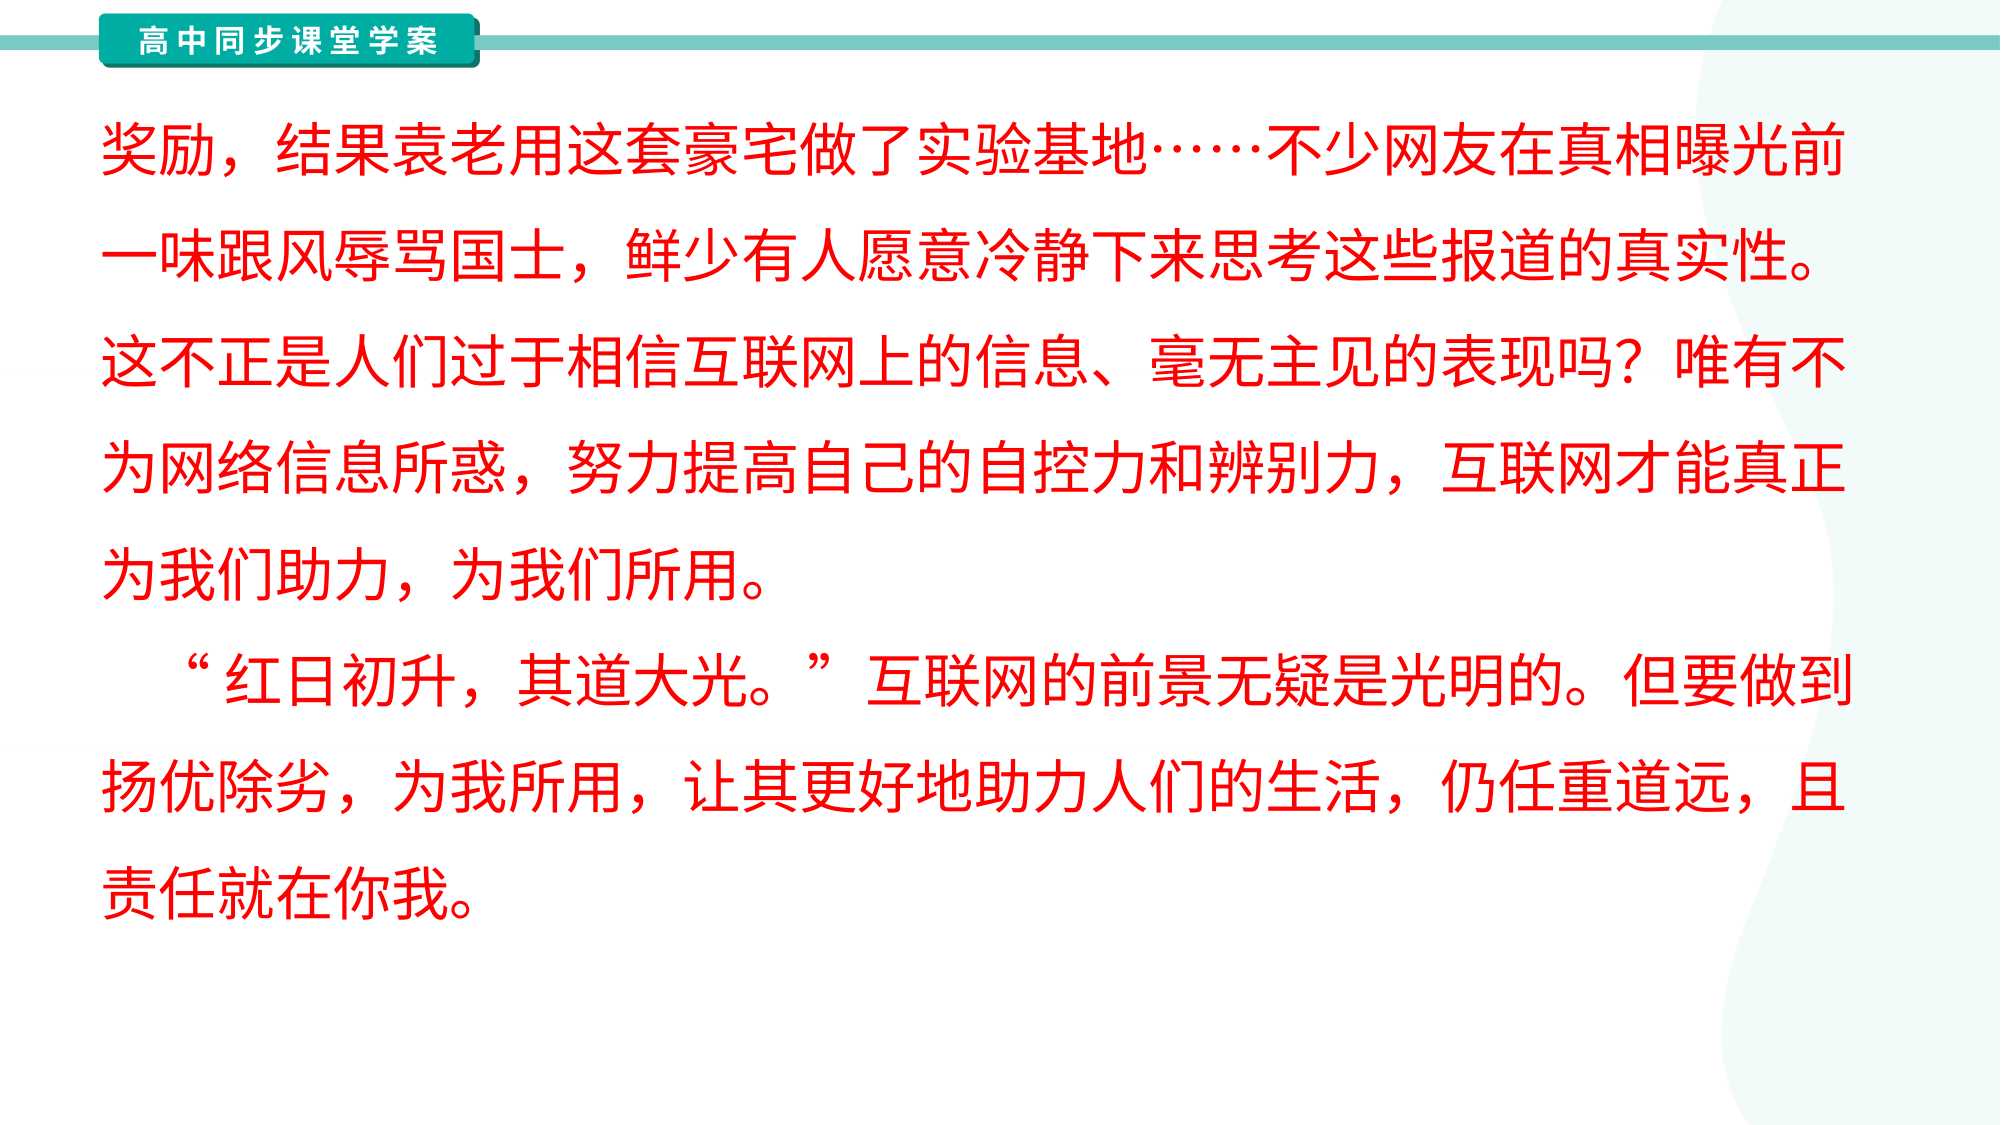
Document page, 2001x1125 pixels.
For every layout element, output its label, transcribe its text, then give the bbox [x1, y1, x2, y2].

text_box 奖励，结果袁老用这套豪宅做了实验基地……不少网友在真相曝光前 一味跟风辱骂国士，鲜少有人愿意冷静下来思考这些报道的真实性。 这不正是人们过于相信互联网上的信息、毫无主见的表现吗？唯有不 为网络信息所惑，努力提高自己的自控力和辨别力，互联网才能真正 为我们助力，为我们所用。 “红日初升，其道大光。”互联网的前景无疑是光明的。但要做到 扬优除劣，为我所用，让其更好地助力人们的生活，仍任重道远，且 责任就在你我。 [100, 76, 1899, 927]
picture [0, 0, 2000, 1125]
